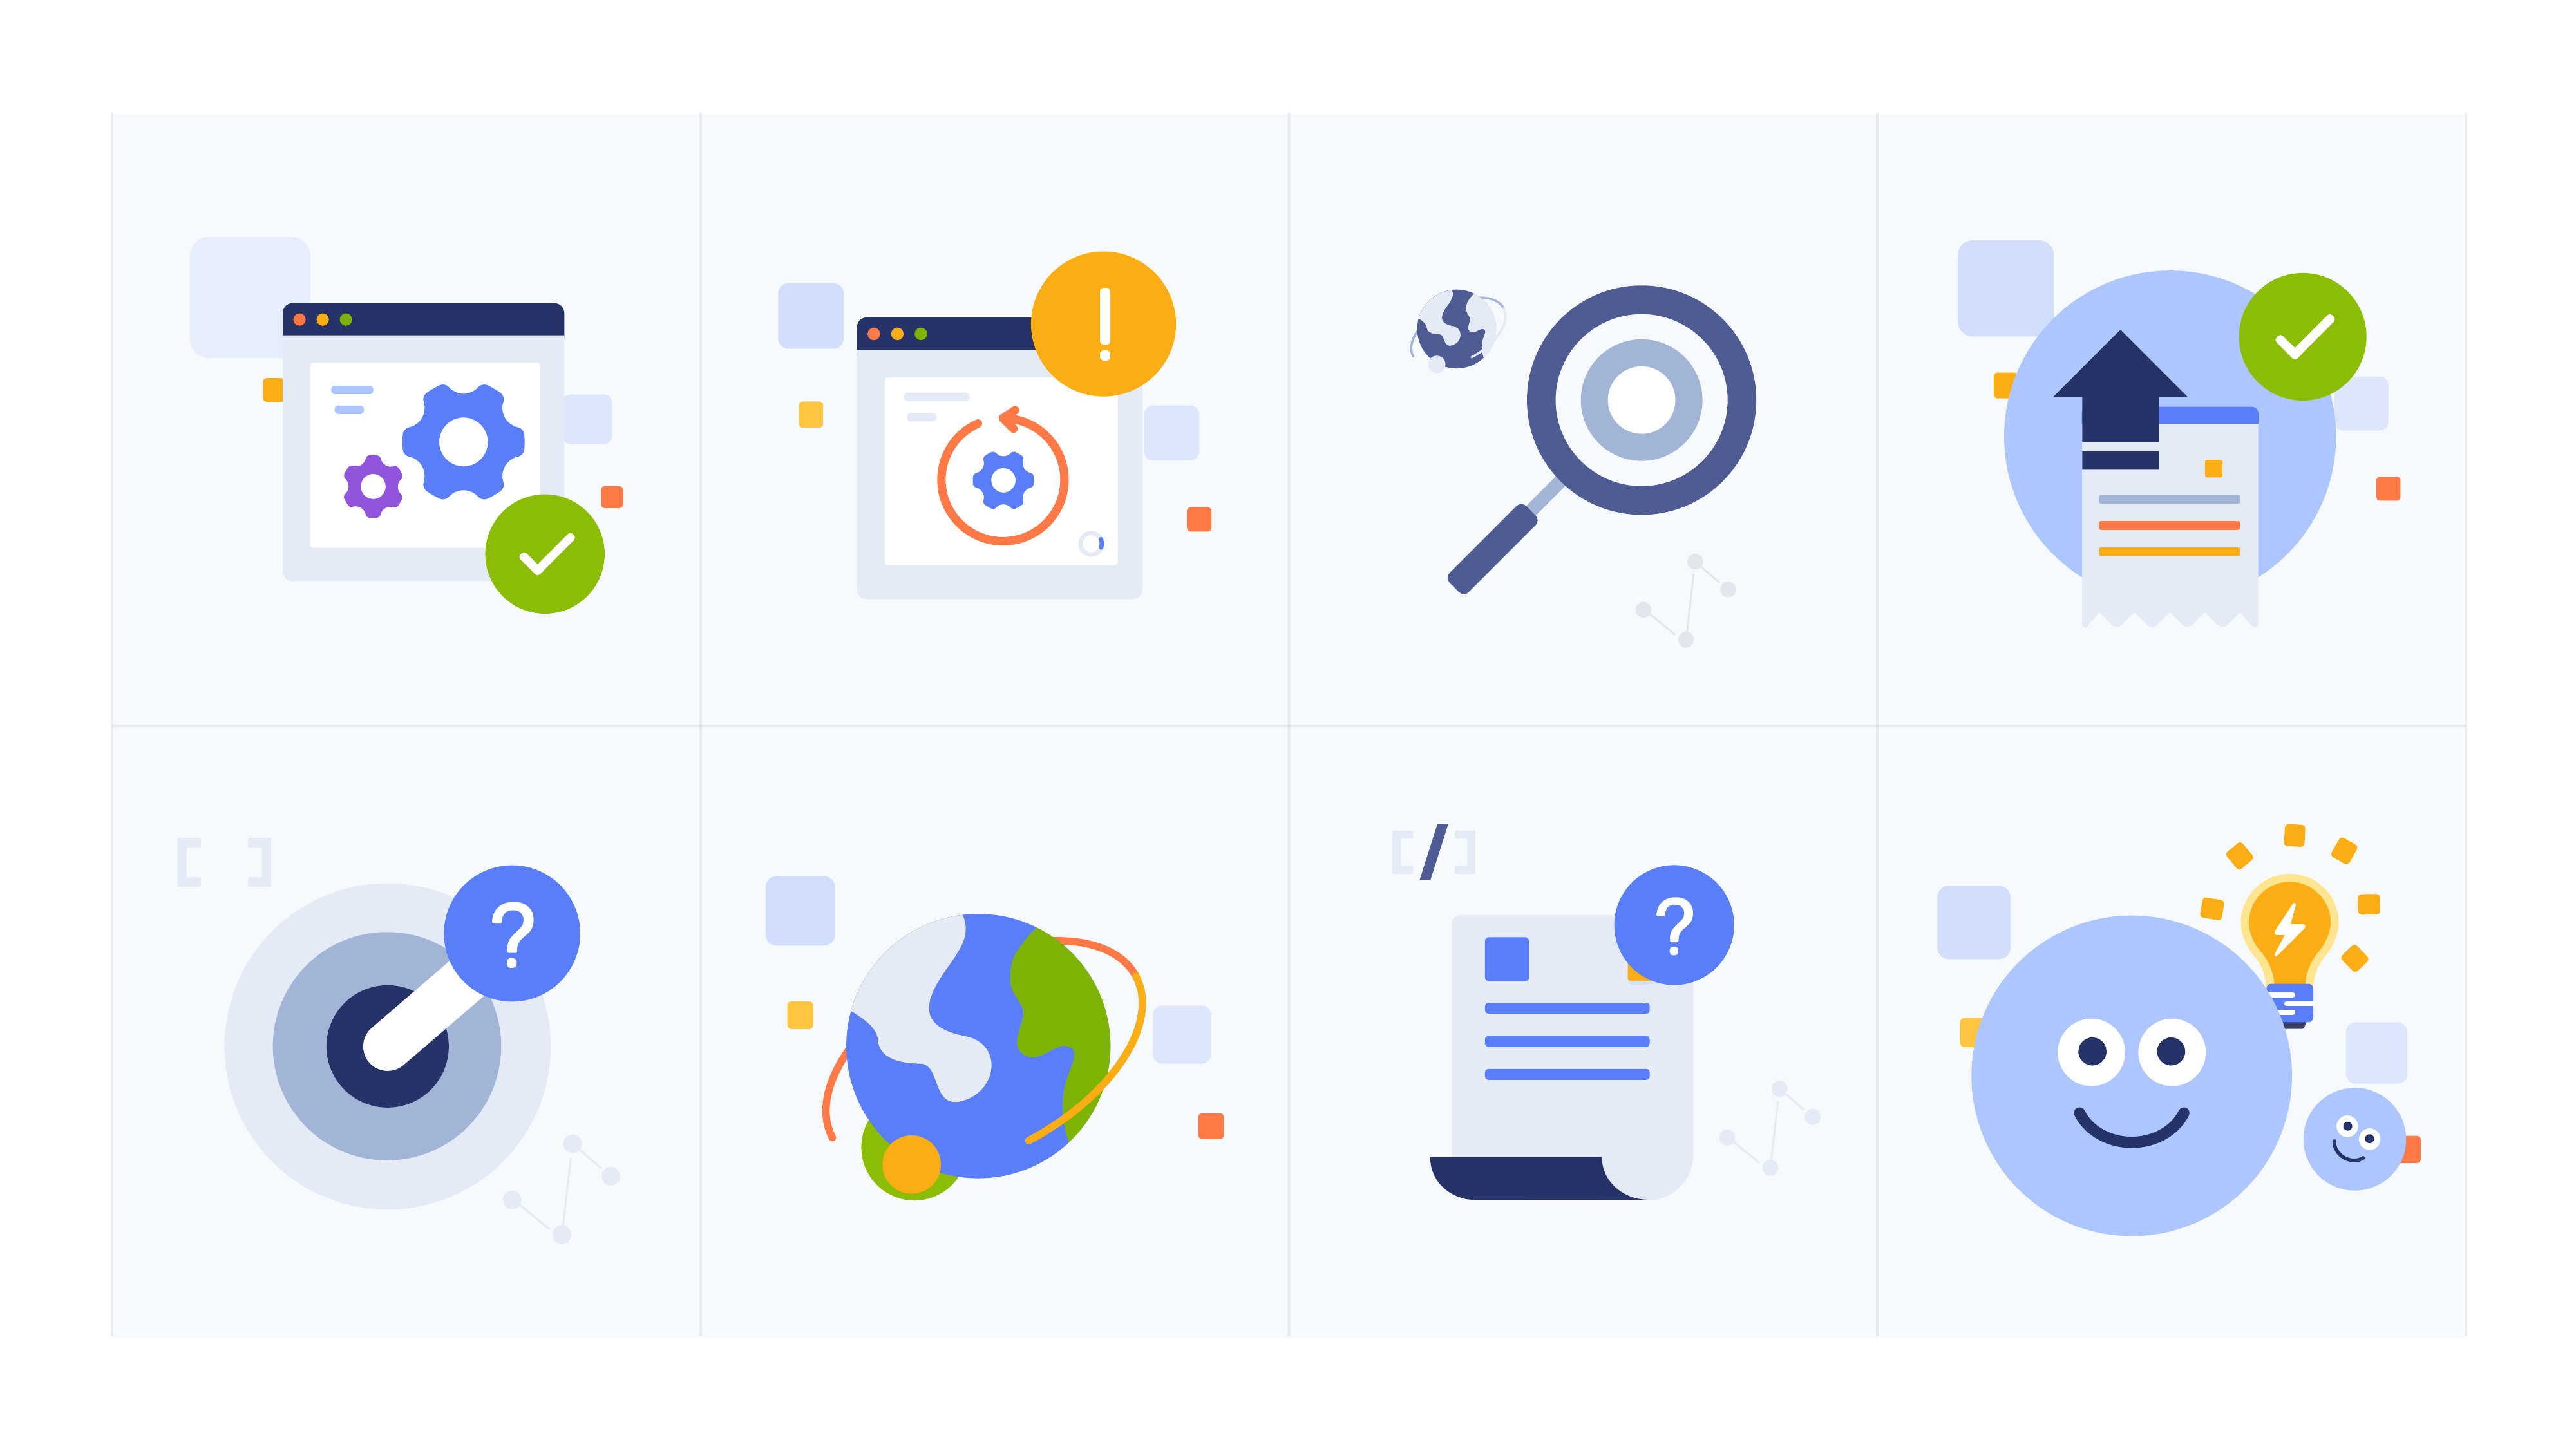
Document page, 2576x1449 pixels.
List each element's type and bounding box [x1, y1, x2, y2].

text_box [1937, 824, 2421, 1236]
text_box [765, 876, 1224, 1201]
text_box [1410, 285, 1757, 648]
text_box [1878, 114, 2464, 726]
text_box [113, 114, 700, 726]
text_box [1392, 824, 1821, 1201]
text_box [1957, 240, 2401, 628]
text_box [1289, 114, 1877, 726]
text_box [778, 251, 1212, 600]
text_box [189, 236, 623, 614]
text_box [701, 114, 1289, 726]
text_box [112, 726, 2464, 1338]
text_box [177, 837, 621, 1245]
